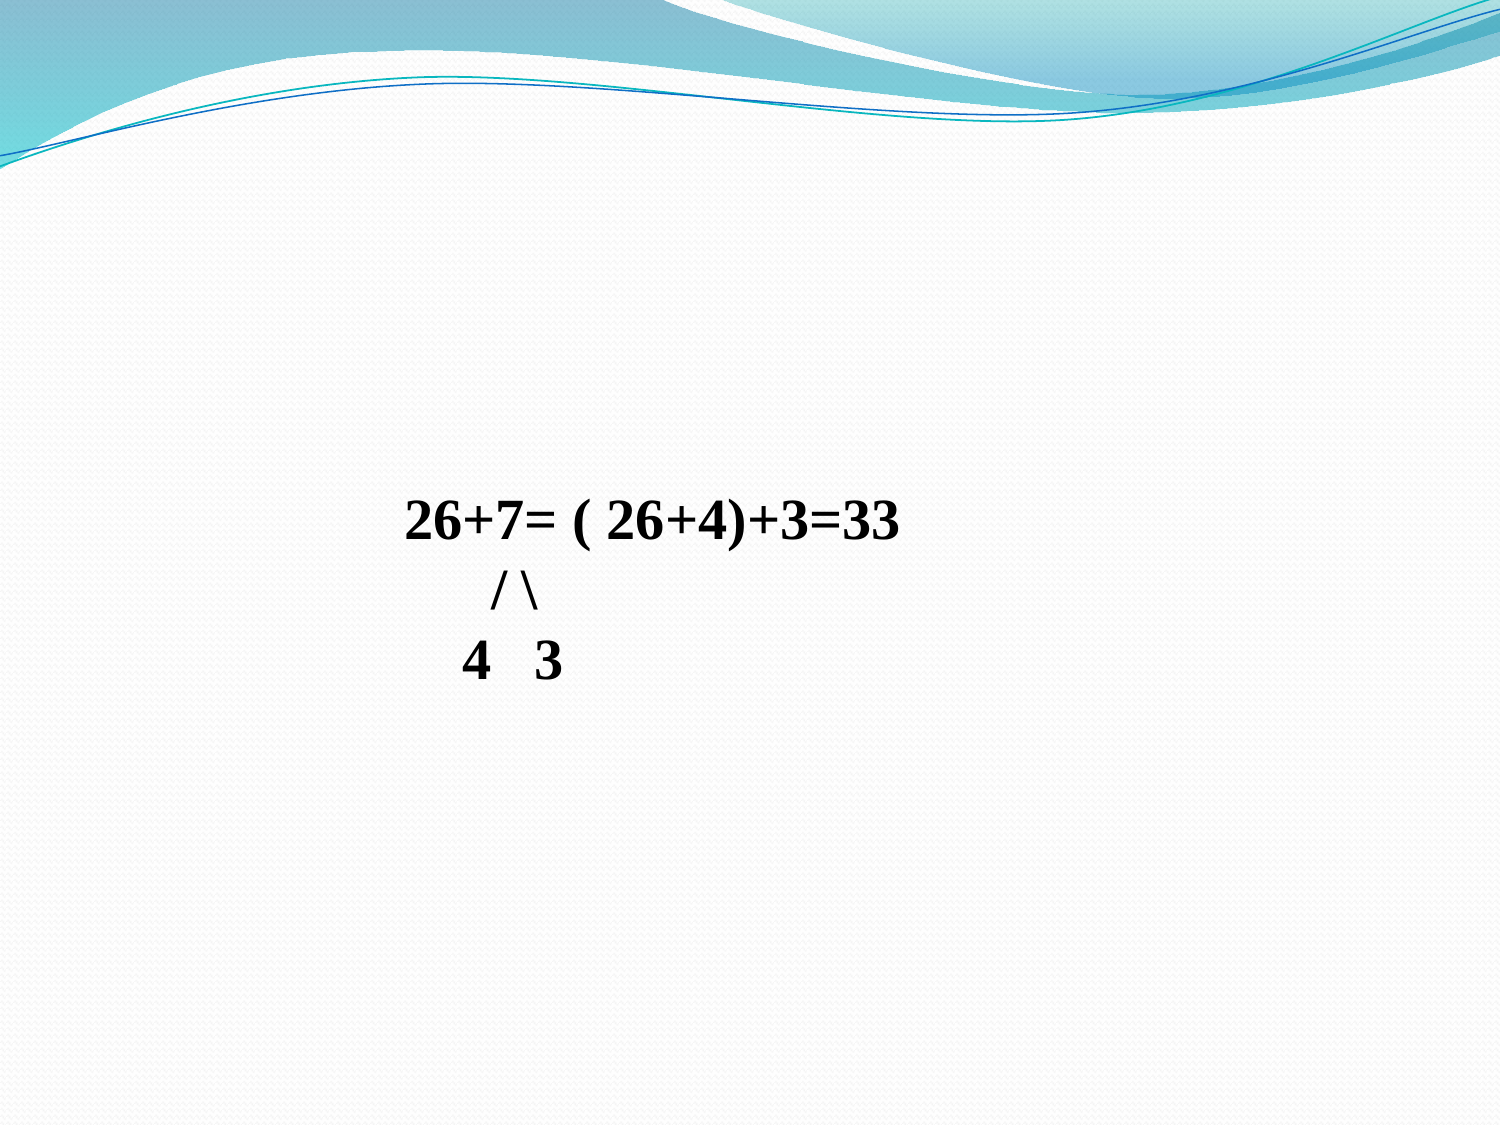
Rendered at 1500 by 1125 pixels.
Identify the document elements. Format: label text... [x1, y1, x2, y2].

text_box 26+7= ( 26+4)+3=33 / \ 4 3 [374, 474, 1125, 699]
